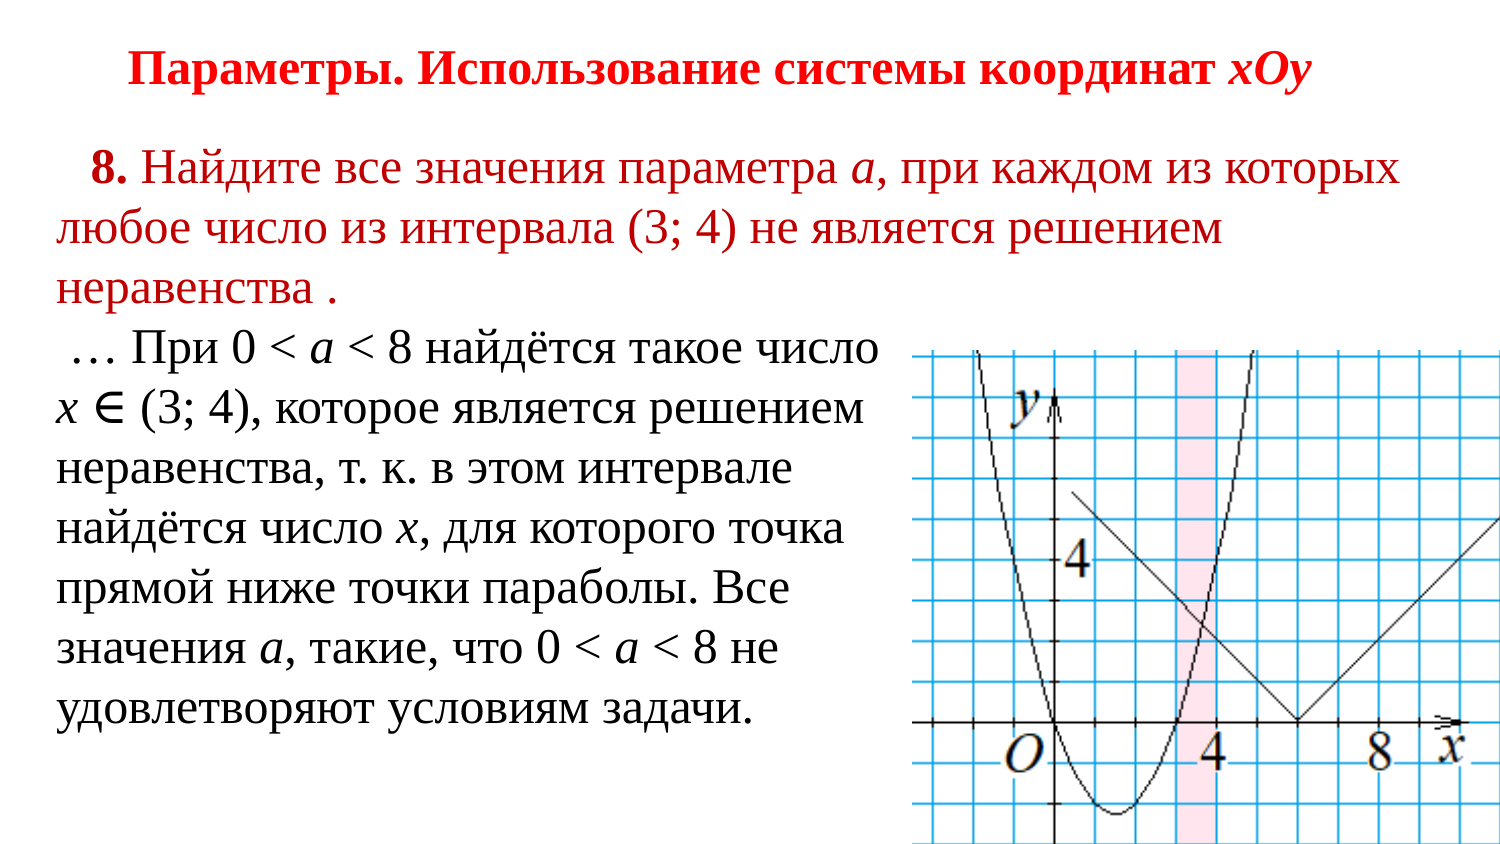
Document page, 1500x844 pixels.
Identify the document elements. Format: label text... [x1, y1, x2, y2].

picture [1218, 358, 1500, 477]
title Параметры. Использование системы координат xOy [112, 32, 1376, 103]
picture [1137, 480, 1500, 599]
picture [1137, 358, 1215, 477]
picture [912, 358, 1500, 844]
picture [1056, 350, 1134, 355]
subtitle [41, 150, 1471, 800]
picture [1137, 350, 1215, 355]
picture [1218, 350, 1500, 355]
picture [912, 350, 1053, 355]
